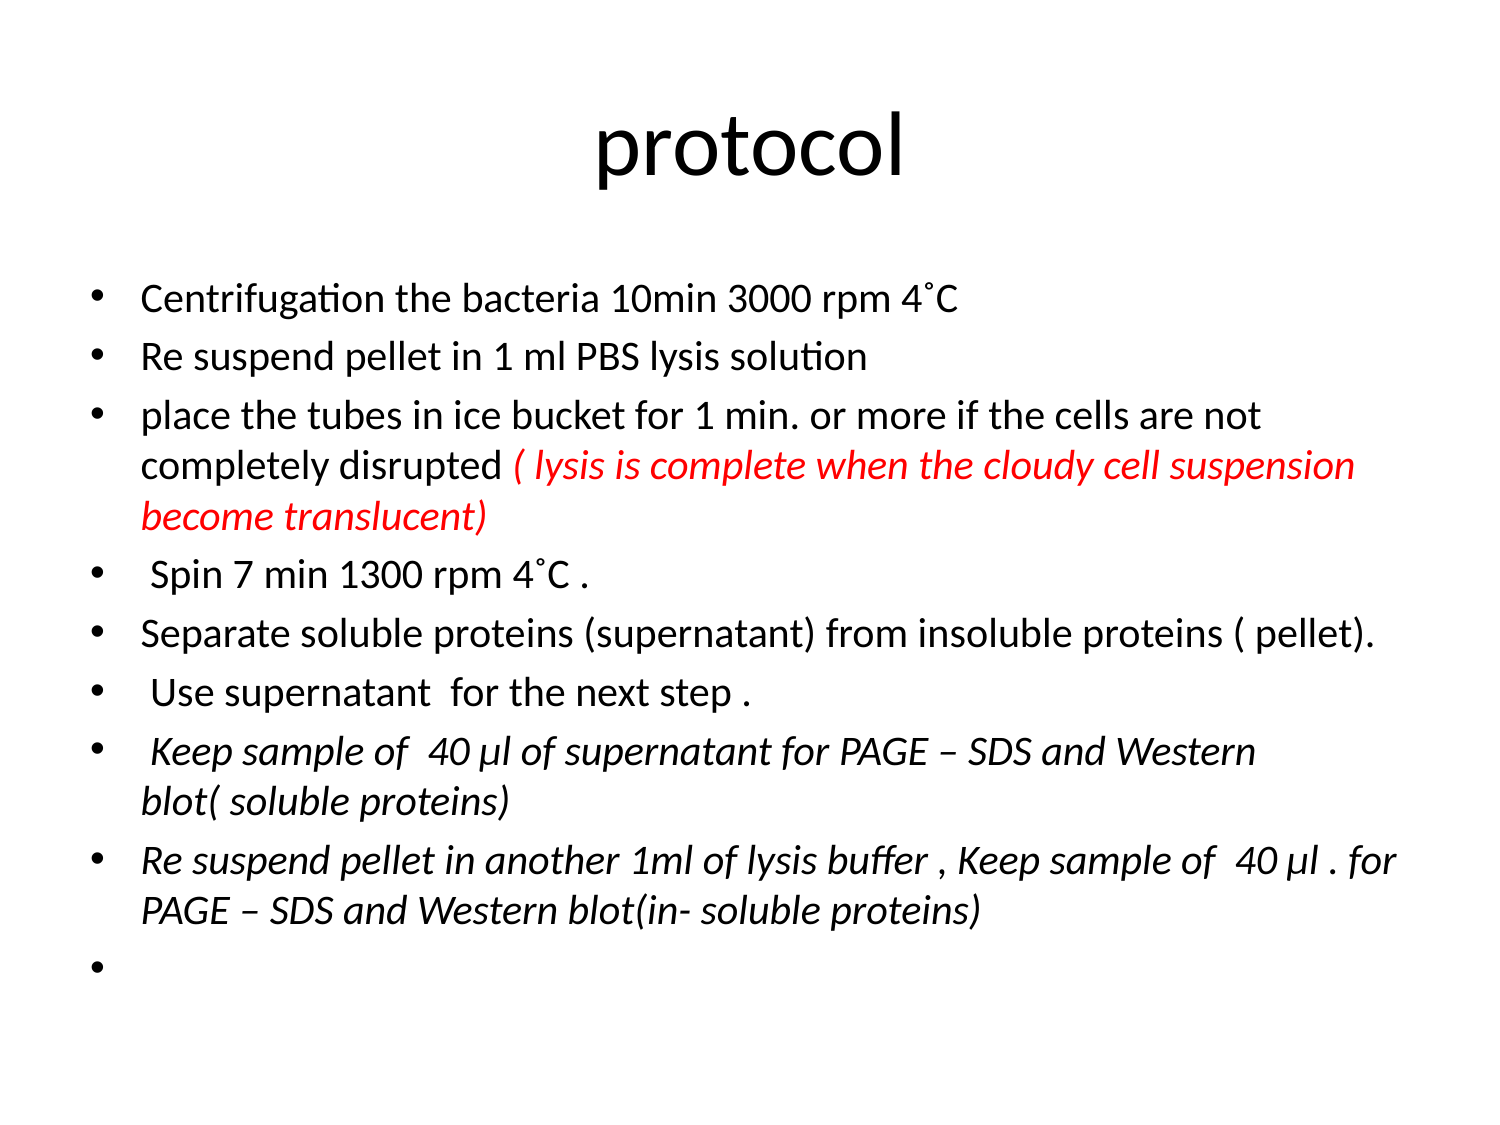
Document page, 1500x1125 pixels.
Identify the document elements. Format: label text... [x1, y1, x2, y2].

title protocol [75, 45, 1425, 233]
list Centrifugation the bacteria 10min 3000 rpm 4˚C Re suspend pellet in 1 ml PBS lysis solution place the tubes in ice bucket for 1 min. or more if the cells are not completely disrupted ( lysis is complete when the cloudy cell suspension become translucent) Spin 7 min 1300 rpm 4˚C . Separate soluble proteins (supernatant) from insoluble proteins ( pellet). Use supernatant for the next step . Keep sample of 40 µl of supernatant for PAGE – SDS and Western blot( soluble proteins) Re suspend pellet in another 1ml of lysis buffer , Keep sample of 40 µl . for PAGE – SDS and Western blot(in- soluble proteins) [75, 262, 1425, 1005]
